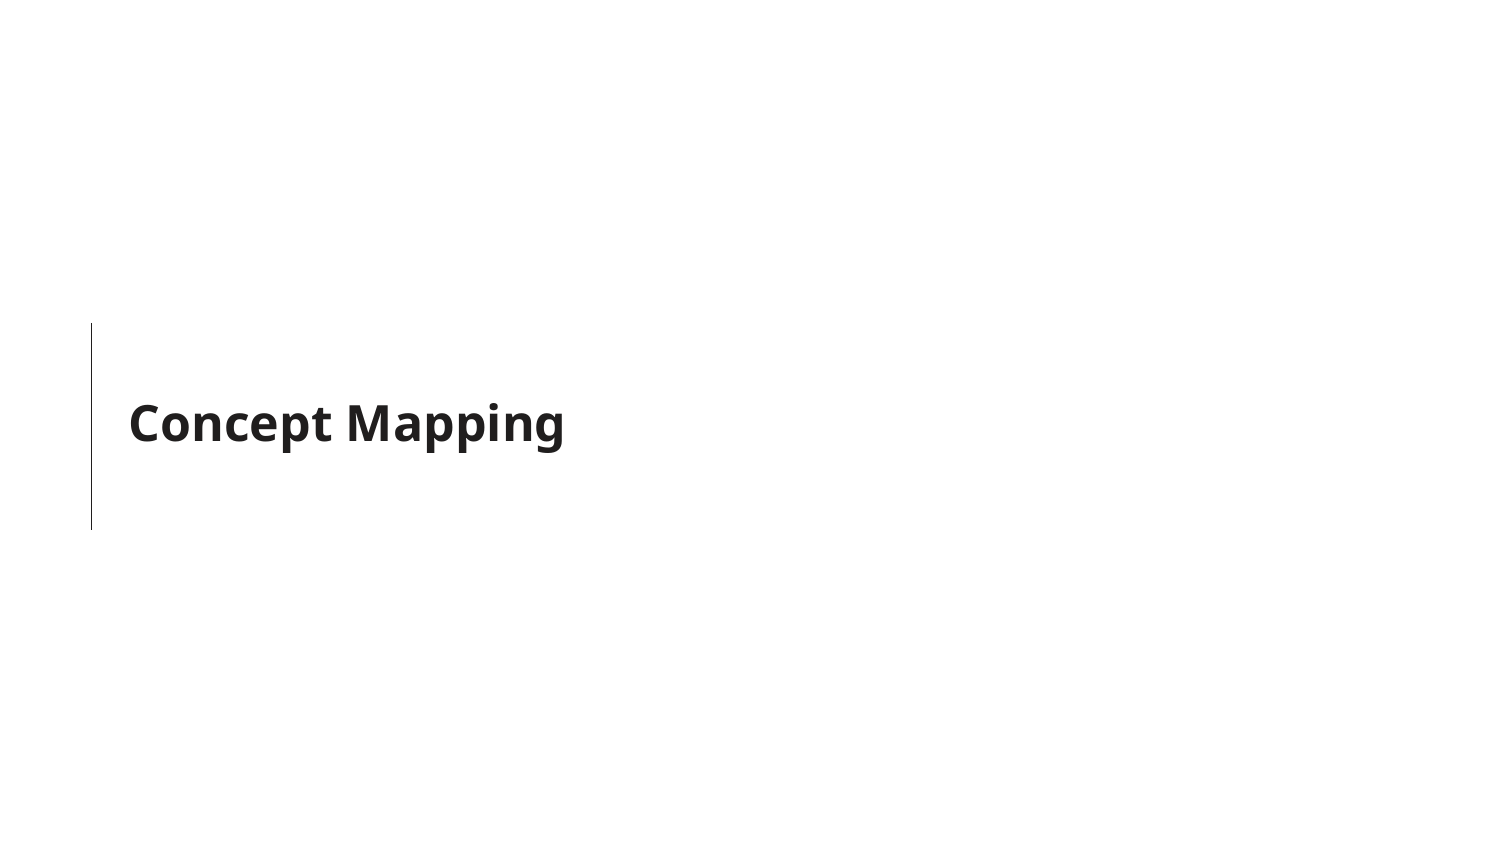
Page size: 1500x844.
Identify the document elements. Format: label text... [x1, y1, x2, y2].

title Concept Mapping [128, 368, 945, 475]
